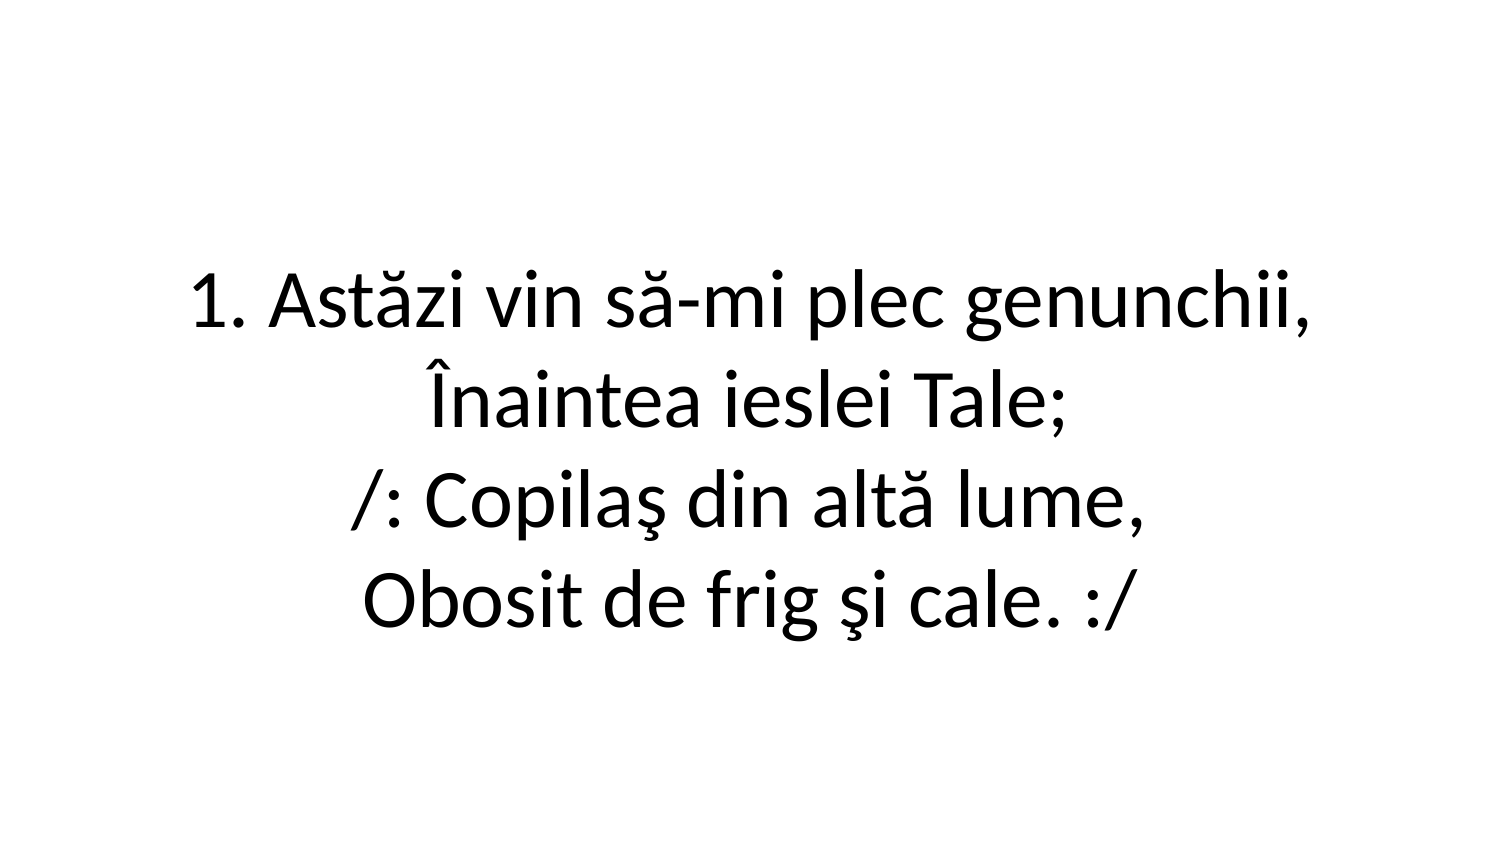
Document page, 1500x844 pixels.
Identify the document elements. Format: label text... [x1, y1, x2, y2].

text_box 1. Astăzi vin să-mi plec genunchii, Înaintea ieslei Tale; /: Copilaş din altă lume, Obosit de frig şi cale. :/ [171, 192, 1329, 652]
